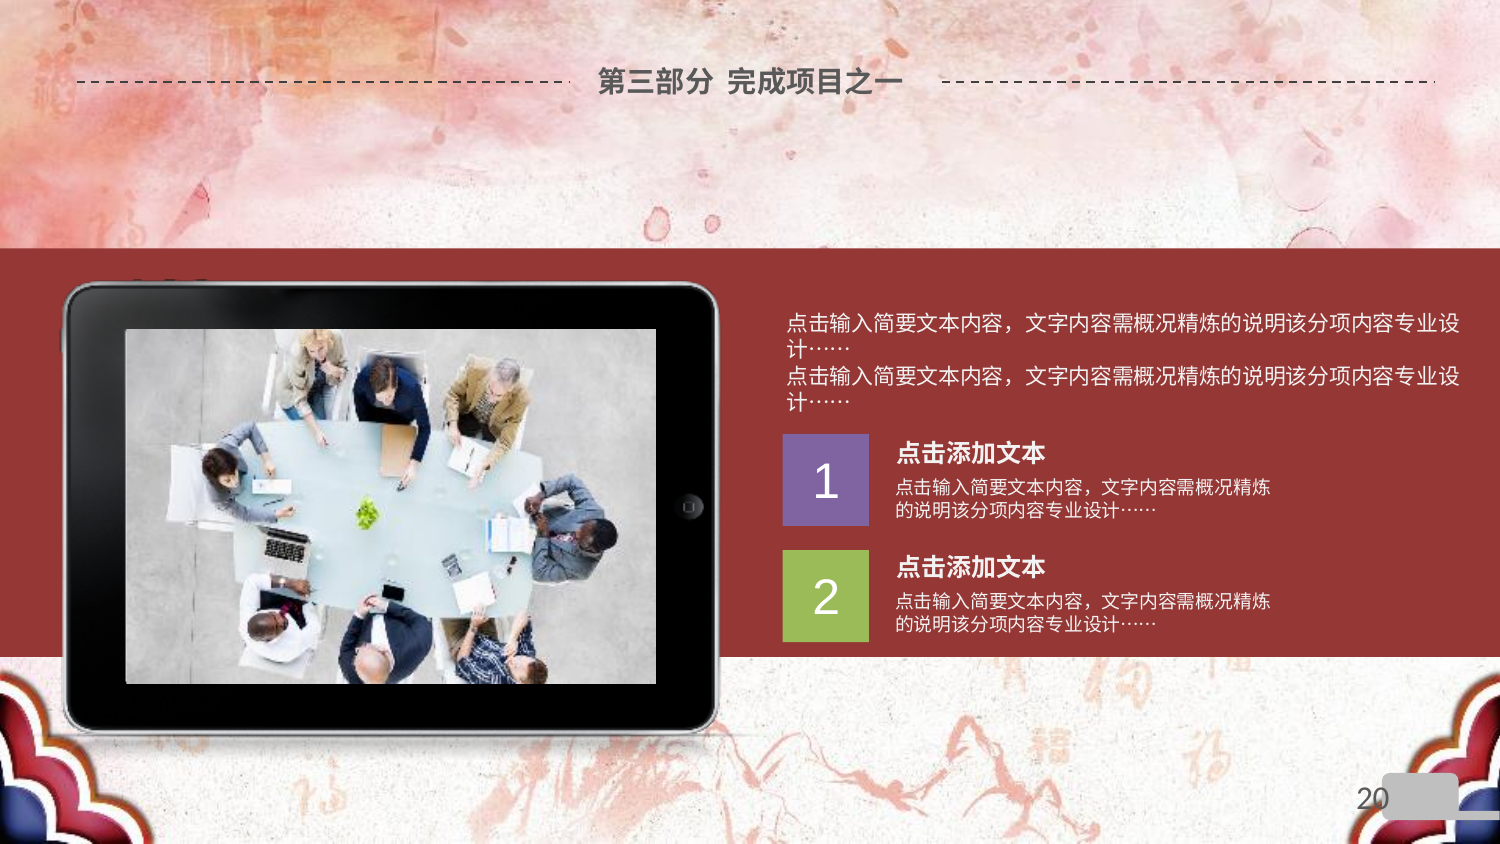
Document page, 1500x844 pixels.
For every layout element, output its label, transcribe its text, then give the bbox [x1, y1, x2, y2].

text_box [782, 547, 870, 643]
text_box 点击添加文本 [881, 429, 1062, 468]
text_box 点击输入简要文本内容，文字内容需概况精炼的说明该分项内容专业设计…… [880, 468, 1286, 529]
picture [1376, 790, 1381, 807]
text_box 点击输入简要文本内容，文字内容需概况精炼的说明该分项内容专业设计…… [880, 582, 1286, 643]
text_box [0, 242, 798, 779]
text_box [782, 431, 870, 527]
picture [0, 0, 1500, 246]
text_box 点击输入简要文本内容，文字内容需概况精炼的说明该分项内容专业设计…… 点击输入简要文本内容，文字内容需概况精炼的说明该分项内容专业设计…… [802, 304, 1483, 422]
text_box 点击添加文本 [881, 544, 1062, 582]
title 第三部分 完成项目之一 [18, 52, 1483, 110]
text_box [801, 246, 1500, 659]
picture [0, 659, 1500, 844]
